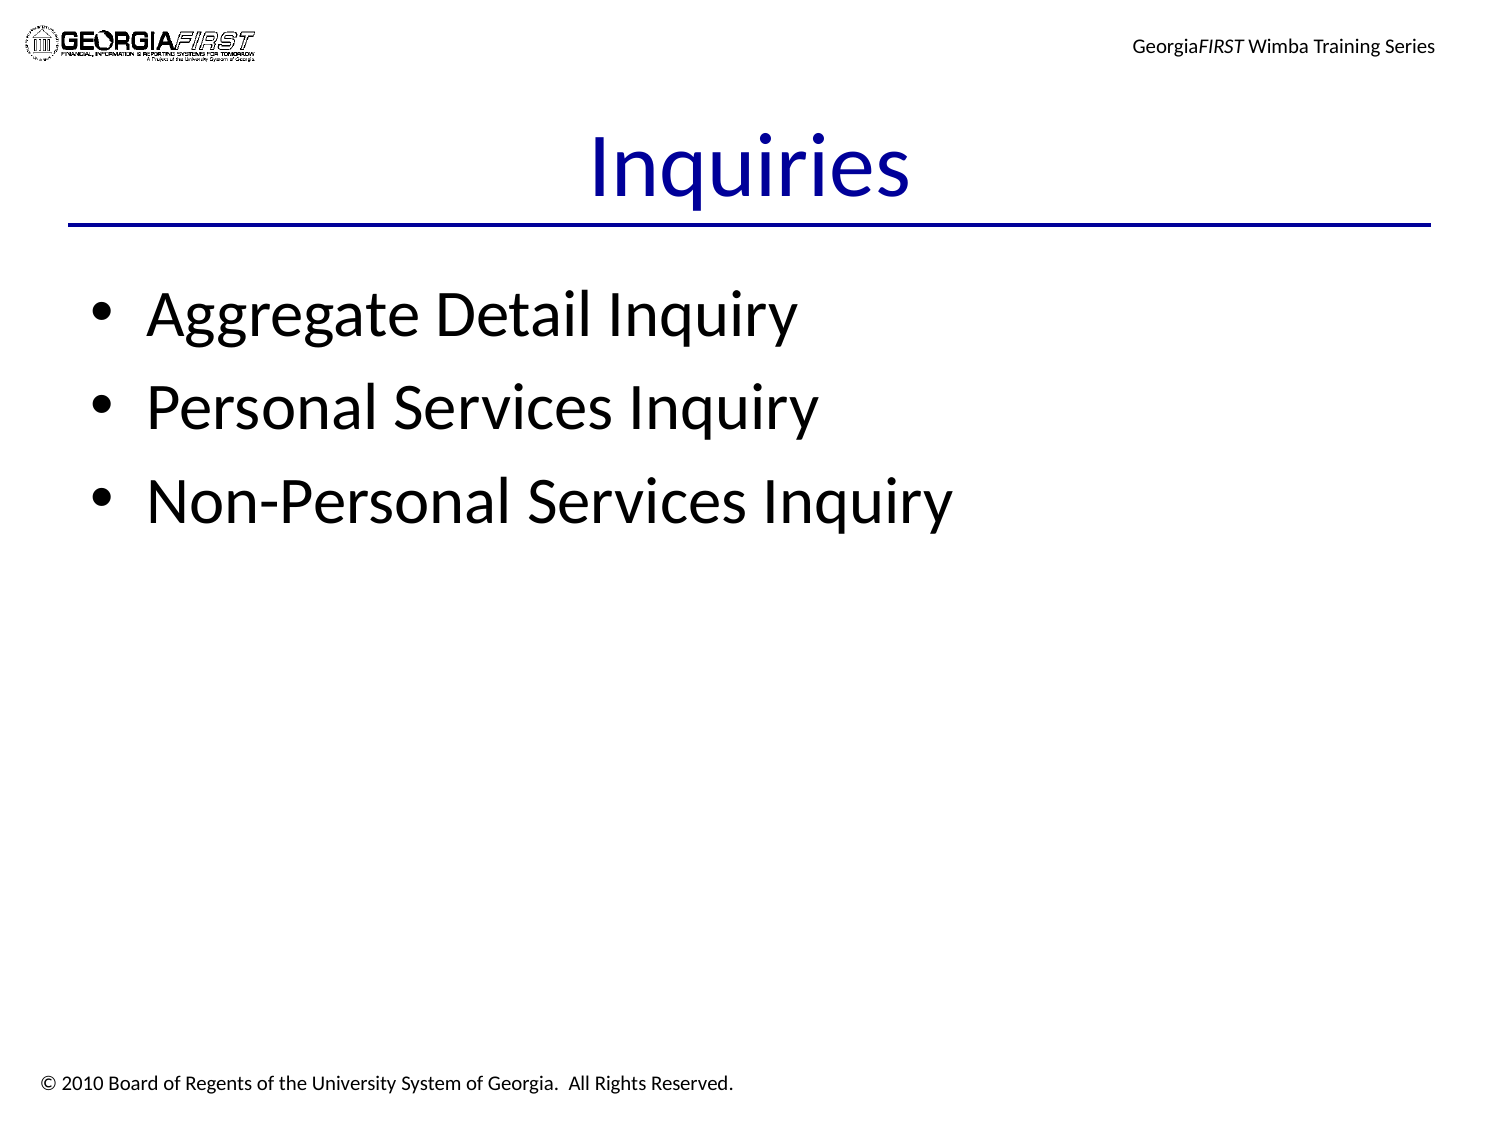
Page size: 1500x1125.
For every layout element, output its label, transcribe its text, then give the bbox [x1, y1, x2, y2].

list Aggregate Detail Inquiry Personal Services Inquiry Non-Personal Services Inquiry [75, 262, 1425, 1005]
title Inquiries [75, 87, 1425, 233]
picture [24, 24, 255, 63]
